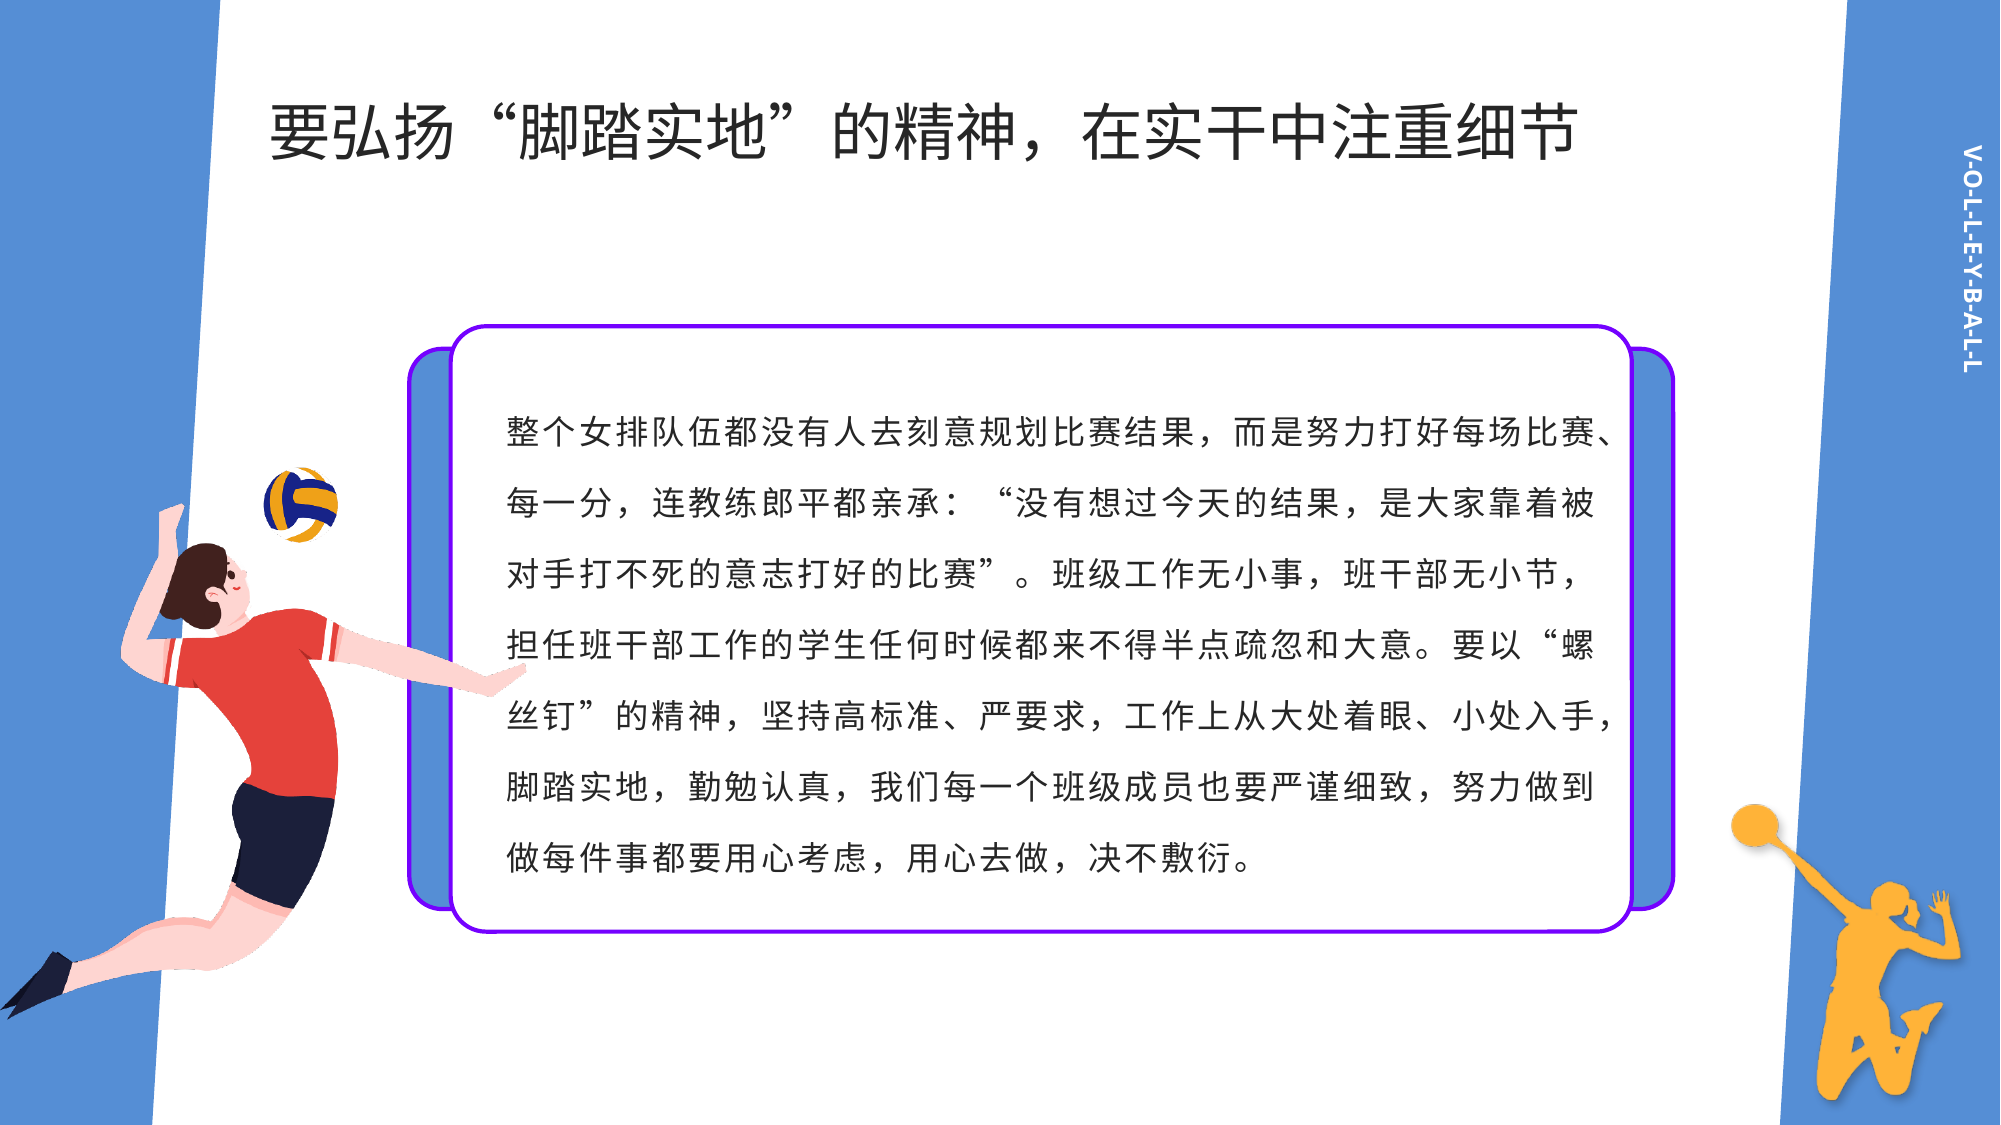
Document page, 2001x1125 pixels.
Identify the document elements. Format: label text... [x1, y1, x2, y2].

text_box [409, 325, 1674, 932]
picture [1696, 758, 2000, 1125]
text_box 要弘扬“脚踏实地”的精神，在实干中注重细节 [196, 78, 1804, 183]
picture [0, 440, 567, 1047]
